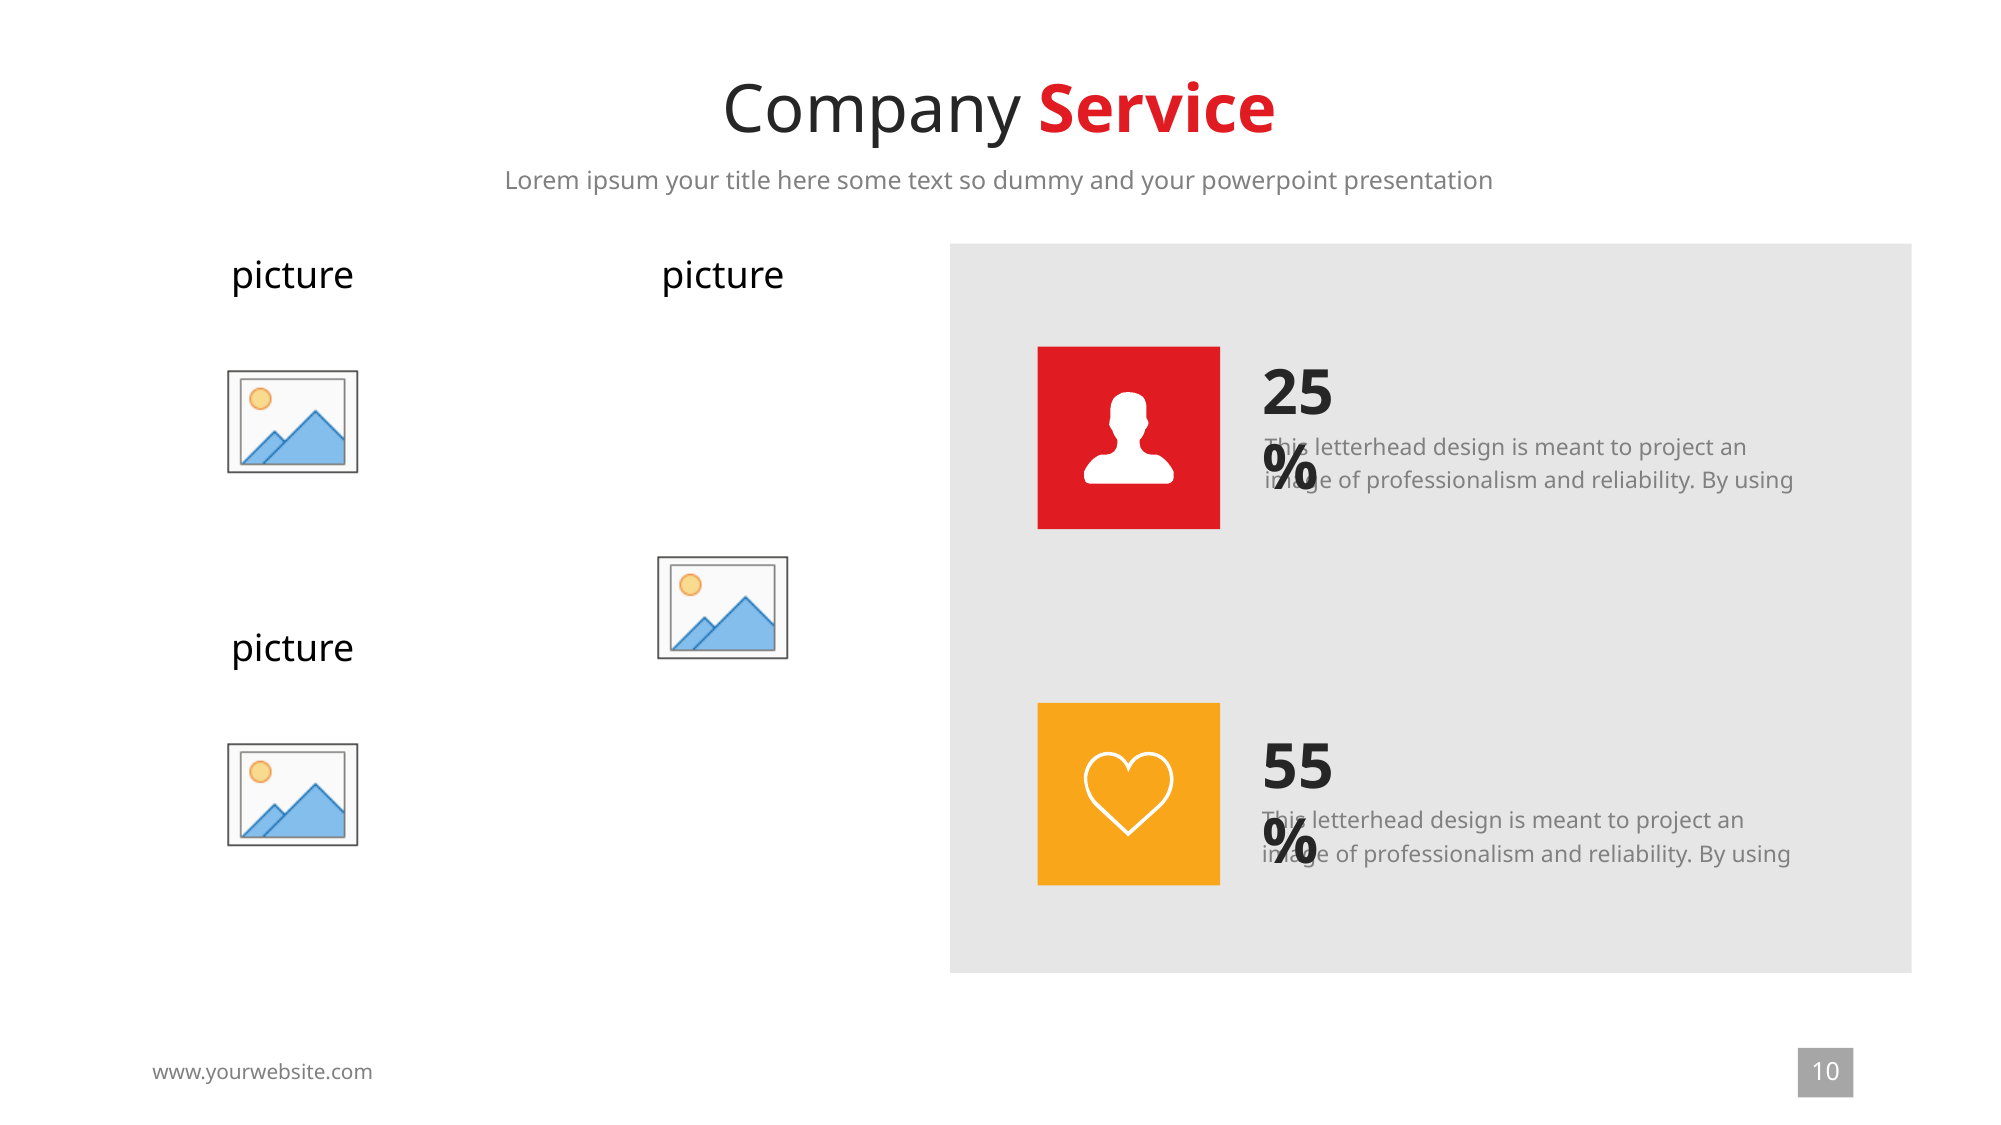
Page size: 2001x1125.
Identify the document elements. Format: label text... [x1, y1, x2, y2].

slide_number 10 [1788, 1042, 1863, 1103]
list Lorem ipsum your title here some text so dummy and your powerpoint presentation [137, 160, 1863, 207]
footer www.yourwebsite.com [137, 1042, 415, 1103]
picture [518, 243, 929, 973]
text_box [1037, 702, 1805, 886]
picture [88, 243, 498, 600]
picture [88, 616, 498, 974]
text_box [1037, 344, 1807, 530]
text_box [949, 243, 1913, 974]
title Company Service [137, 55, 1863, 160]
